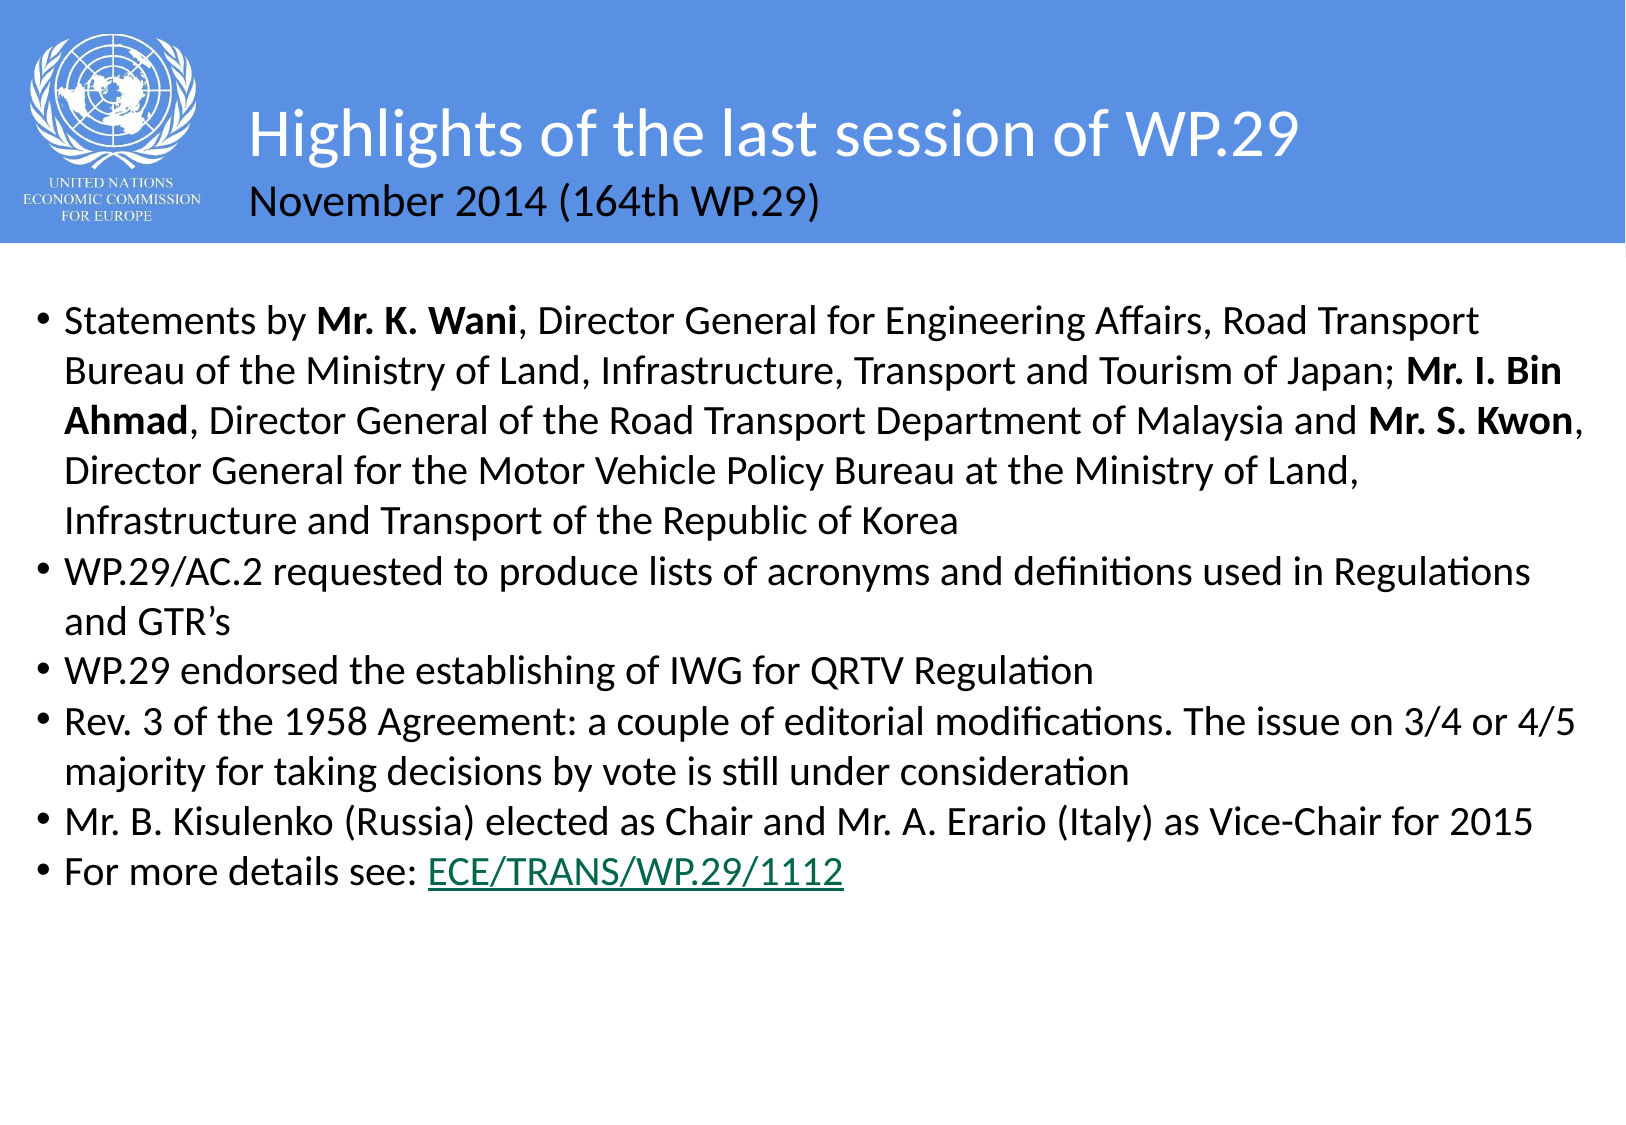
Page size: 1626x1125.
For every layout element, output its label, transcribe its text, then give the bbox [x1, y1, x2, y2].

list Statements by Mr. K. Wani, Director General for Engineering Affairs, Road Transport Bureau of the Ministry of Land, Infrastructure, Transport and Tourism of Japan; Mr. I. Bin Ahmad, Director General of the Road Transport Department of Malaysia and Mr. S. Kwon, Director General for the Motor Vehicle Policy Bureau at the Ministry of Land, Infrastructure and Transport of the Republic of Korea WP.29/AC.2 requested to produce lists of acronyms and definitions used in Regulations and GTR’s WP.29 endorsed the establishing of IWG for QRTV Regulation Rev. 3 of the 1958 Agreement: a couple of editorial modifications. The issue on 3/4 or 4/5 majority for taking decisions by vote is still under consideration Mr. B. Kisulenko (Russia) elected as Chair and Mr. A. Erario (Italy) as Vice-Chair for 2015 For more details see: ECE/TRANS/WP.29/1112 [21, 255, 1604, 1106]
picture [0, 0, 1626, 1125]
title Highlights of the last session of WP.29 November 2014 (164th WP.29) [233, 57, 1544, 255]
